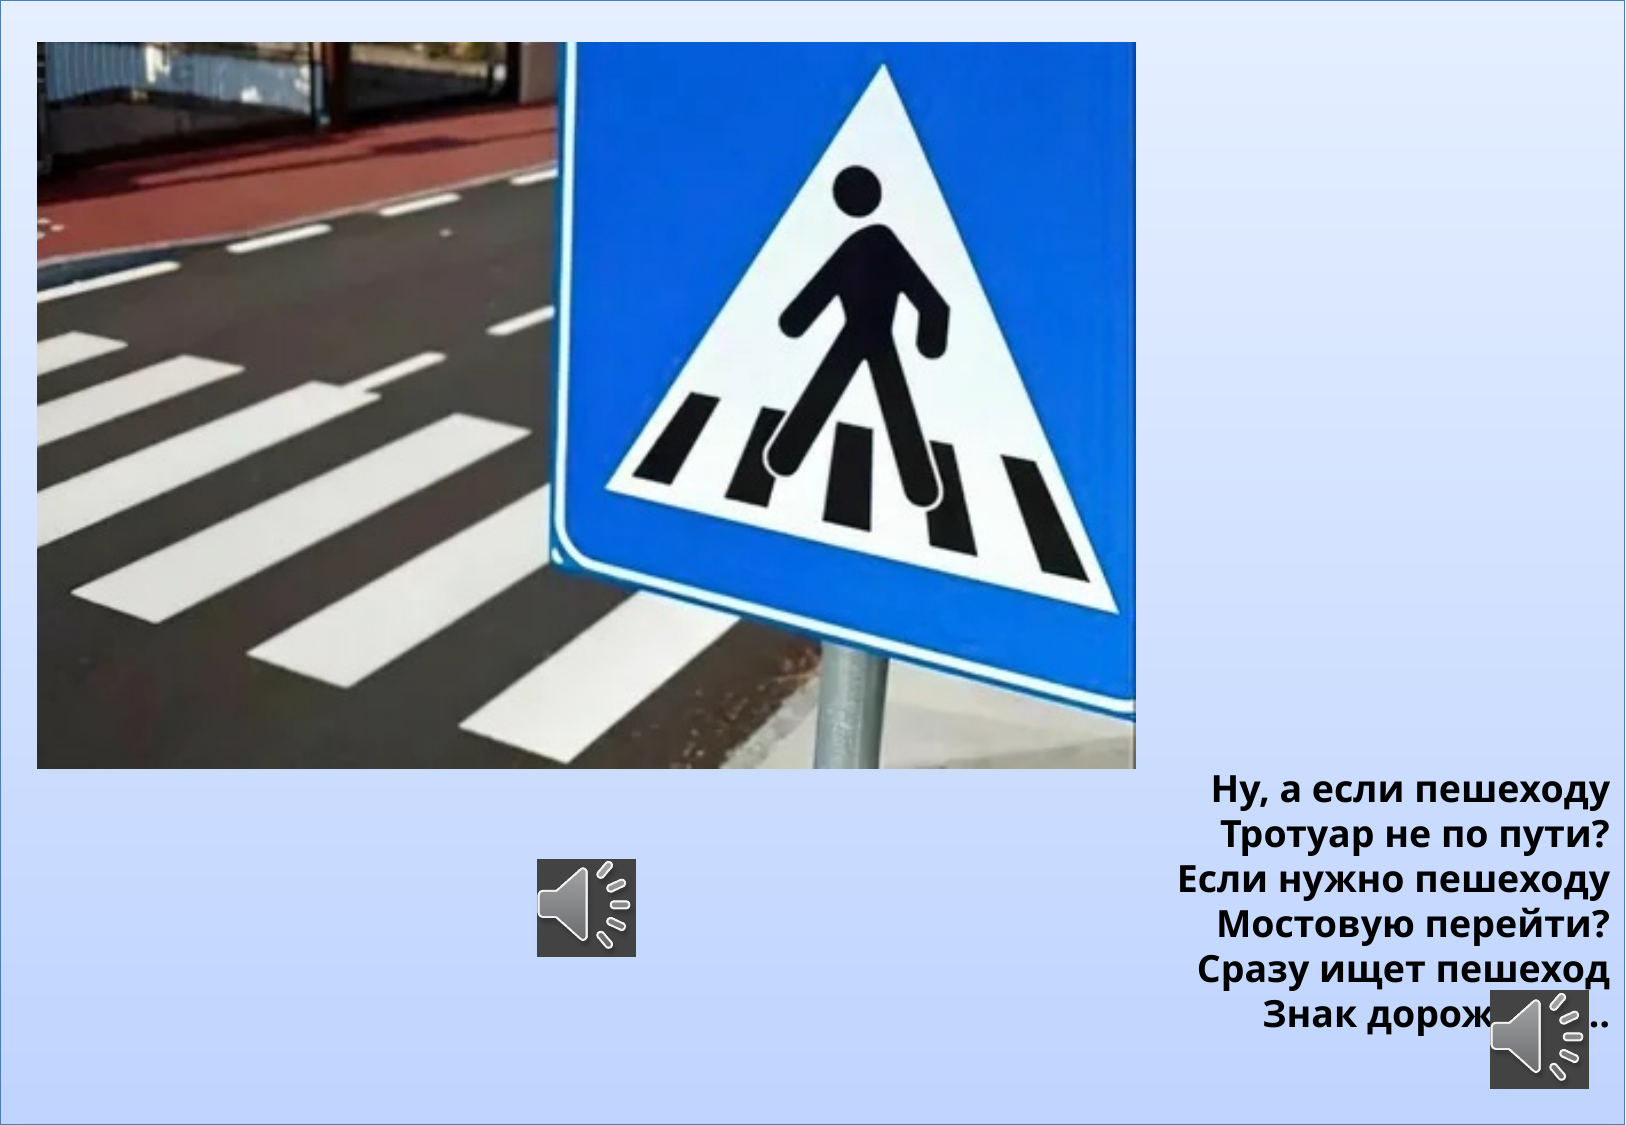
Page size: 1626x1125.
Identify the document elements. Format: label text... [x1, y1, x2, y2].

picture [536, 857, 637, 959]
text_box Ну, а если пешеходу Тротуар не по пути? Если нужно пешеходу Мостовую перейти? Сразу ищет пешеход Знак дорожный… [0, 0, 1625, 1125]
picture [36, 42, 1137, 769]
picture [1489, 989, 1590, 1090]
